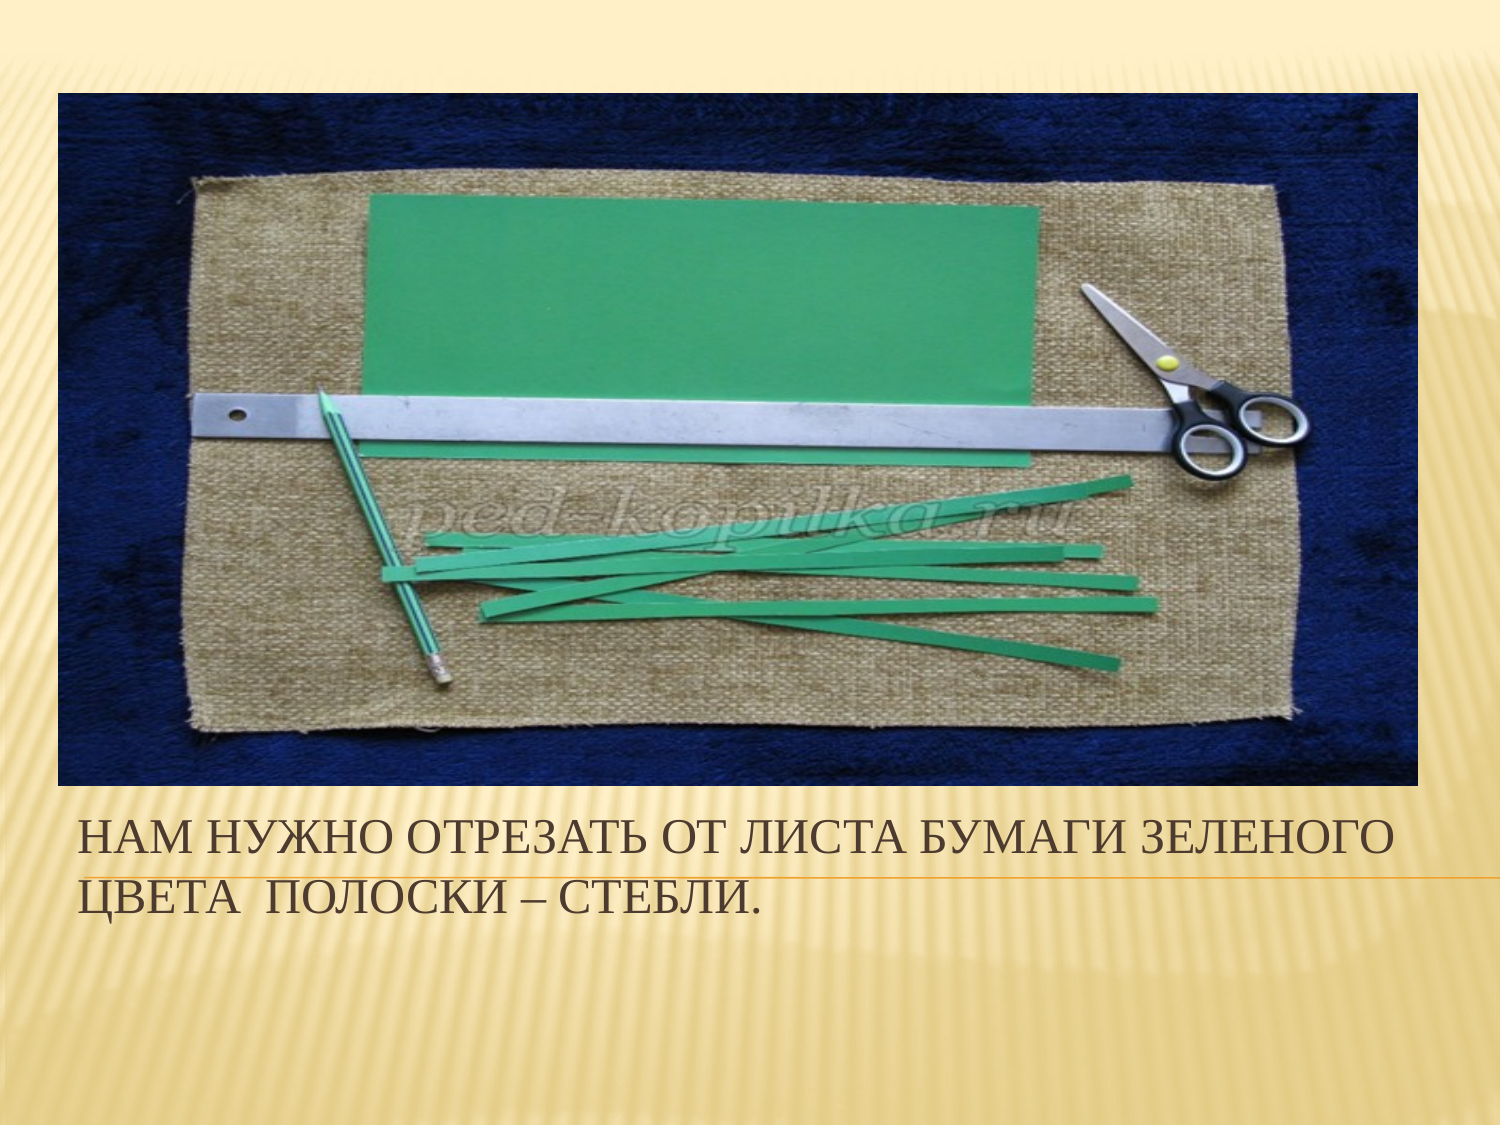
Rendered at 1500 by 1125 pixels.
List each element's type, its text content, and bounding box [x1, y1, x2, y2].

title Нам нужно отрезать от листа бумаги зеленого цвета полоски – стебли. [62, 796, 1450, 997]
picture [58, 93, 1419, 786]
